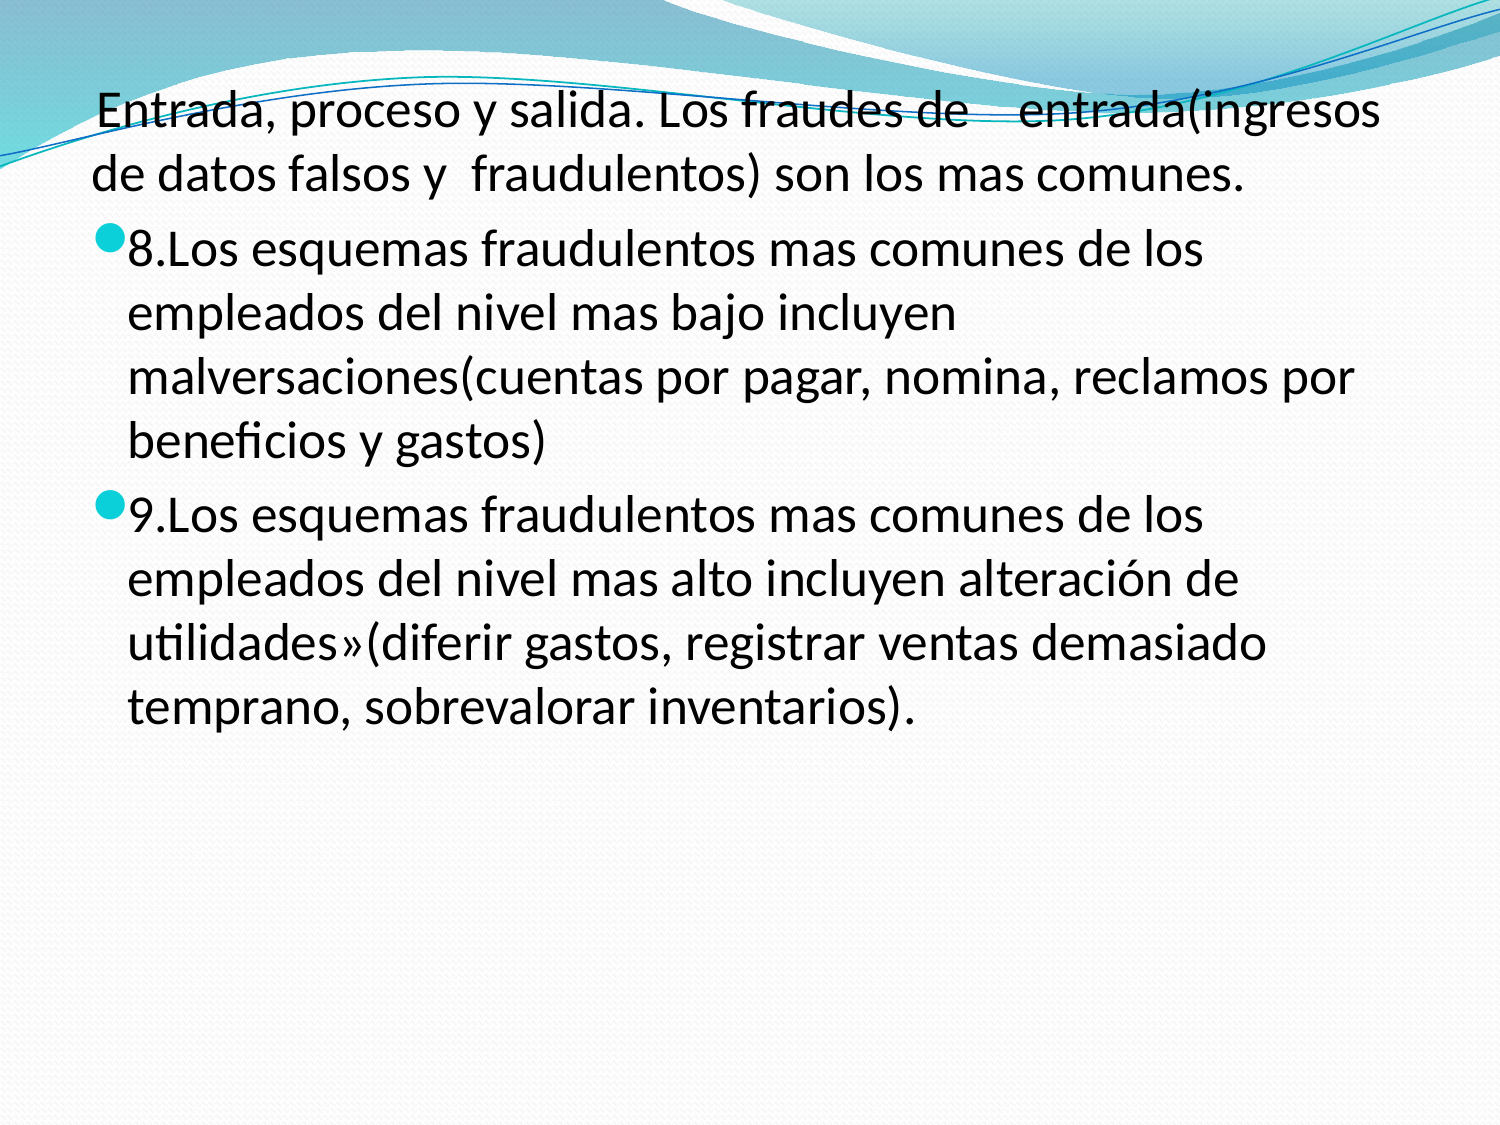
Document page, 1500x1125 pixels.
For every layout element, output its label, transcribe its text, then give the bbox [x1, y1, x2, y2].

list Entrada, proceso y salida. Los fraudes de entrada(ingresos de datos falsos y fraudulentos) son los mas comunes. 8.Los esquemas fraudulentos mas comunes de los empleados del nivel mas bajo incluyen malversaciones(cuentas por pagar, nomina, reclamos por beneficios y gastos) 9.Los esquemas fraudulentos mas comunes de los empleados del nivel mas alto incluyen alteración de utilidades»(diferir gastos, registrar ventas demasiado temprano, sobrevalorar inventarios). [76, 66, 1427, 787]
